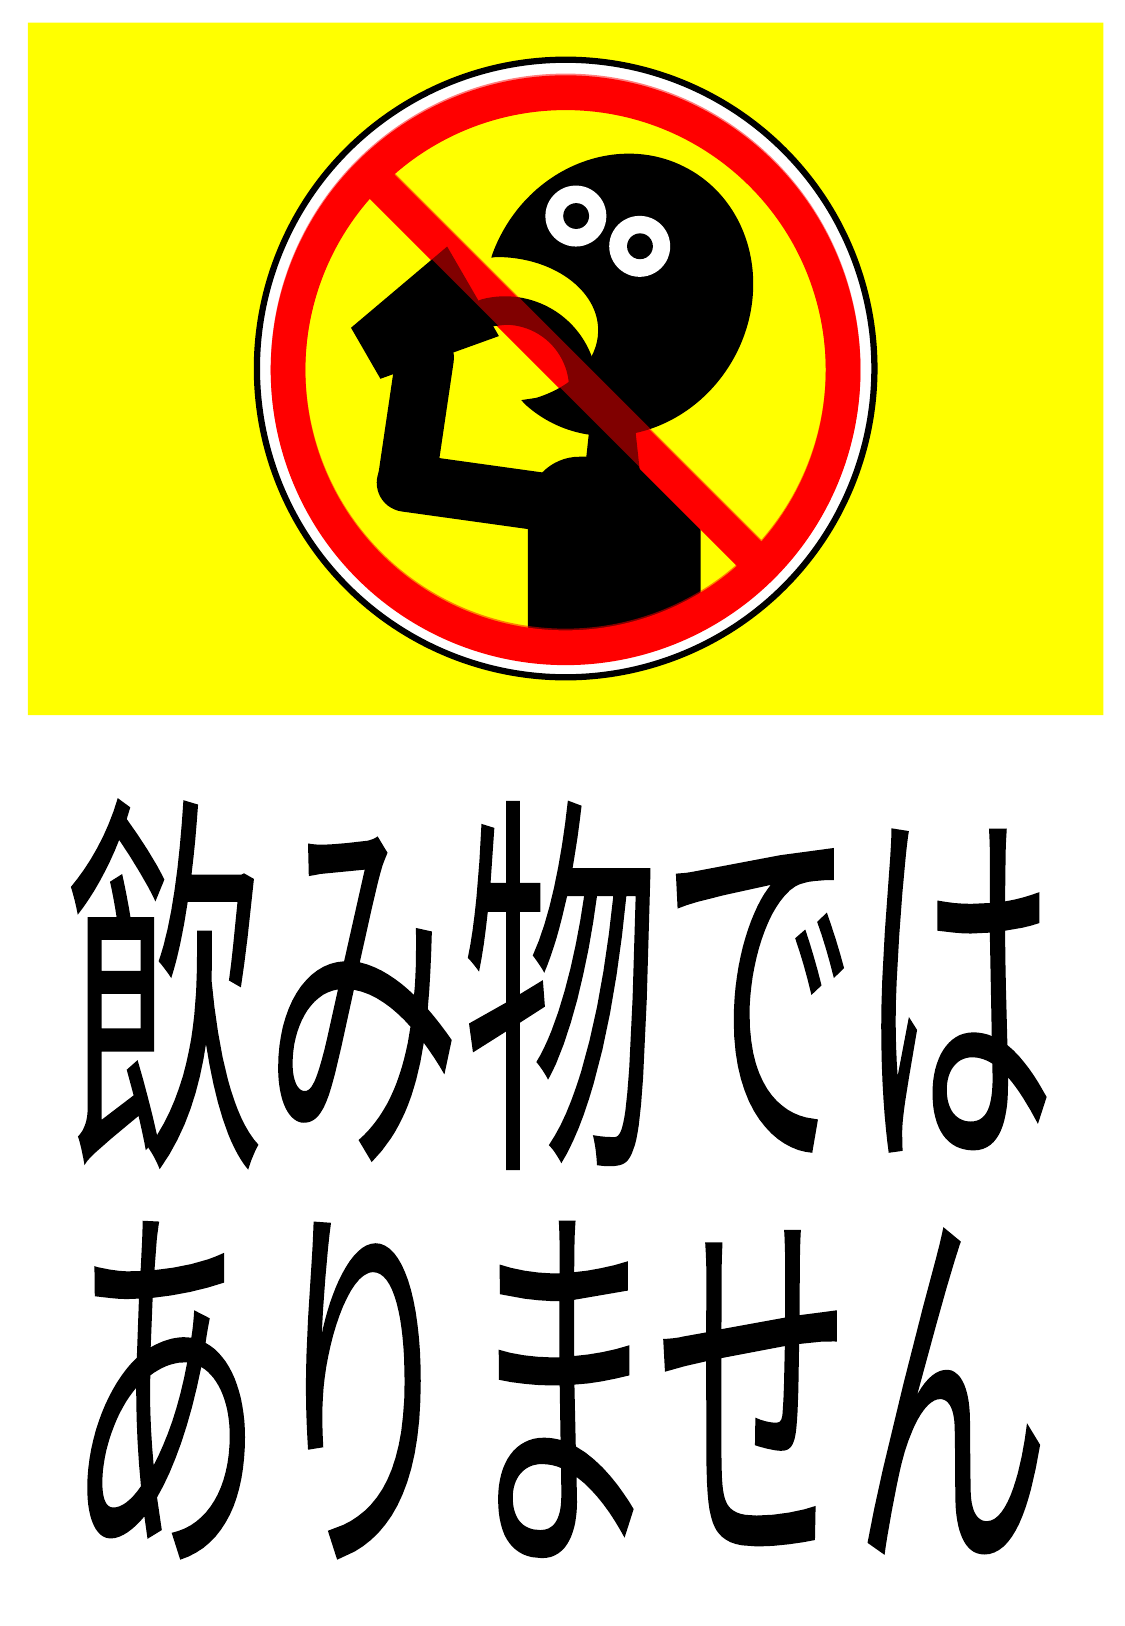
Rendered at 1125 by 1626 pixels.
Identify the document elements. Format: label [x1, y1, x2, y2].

text_box [26, 20, 1105, 717]
text_box [256, 59, 875, 678]
